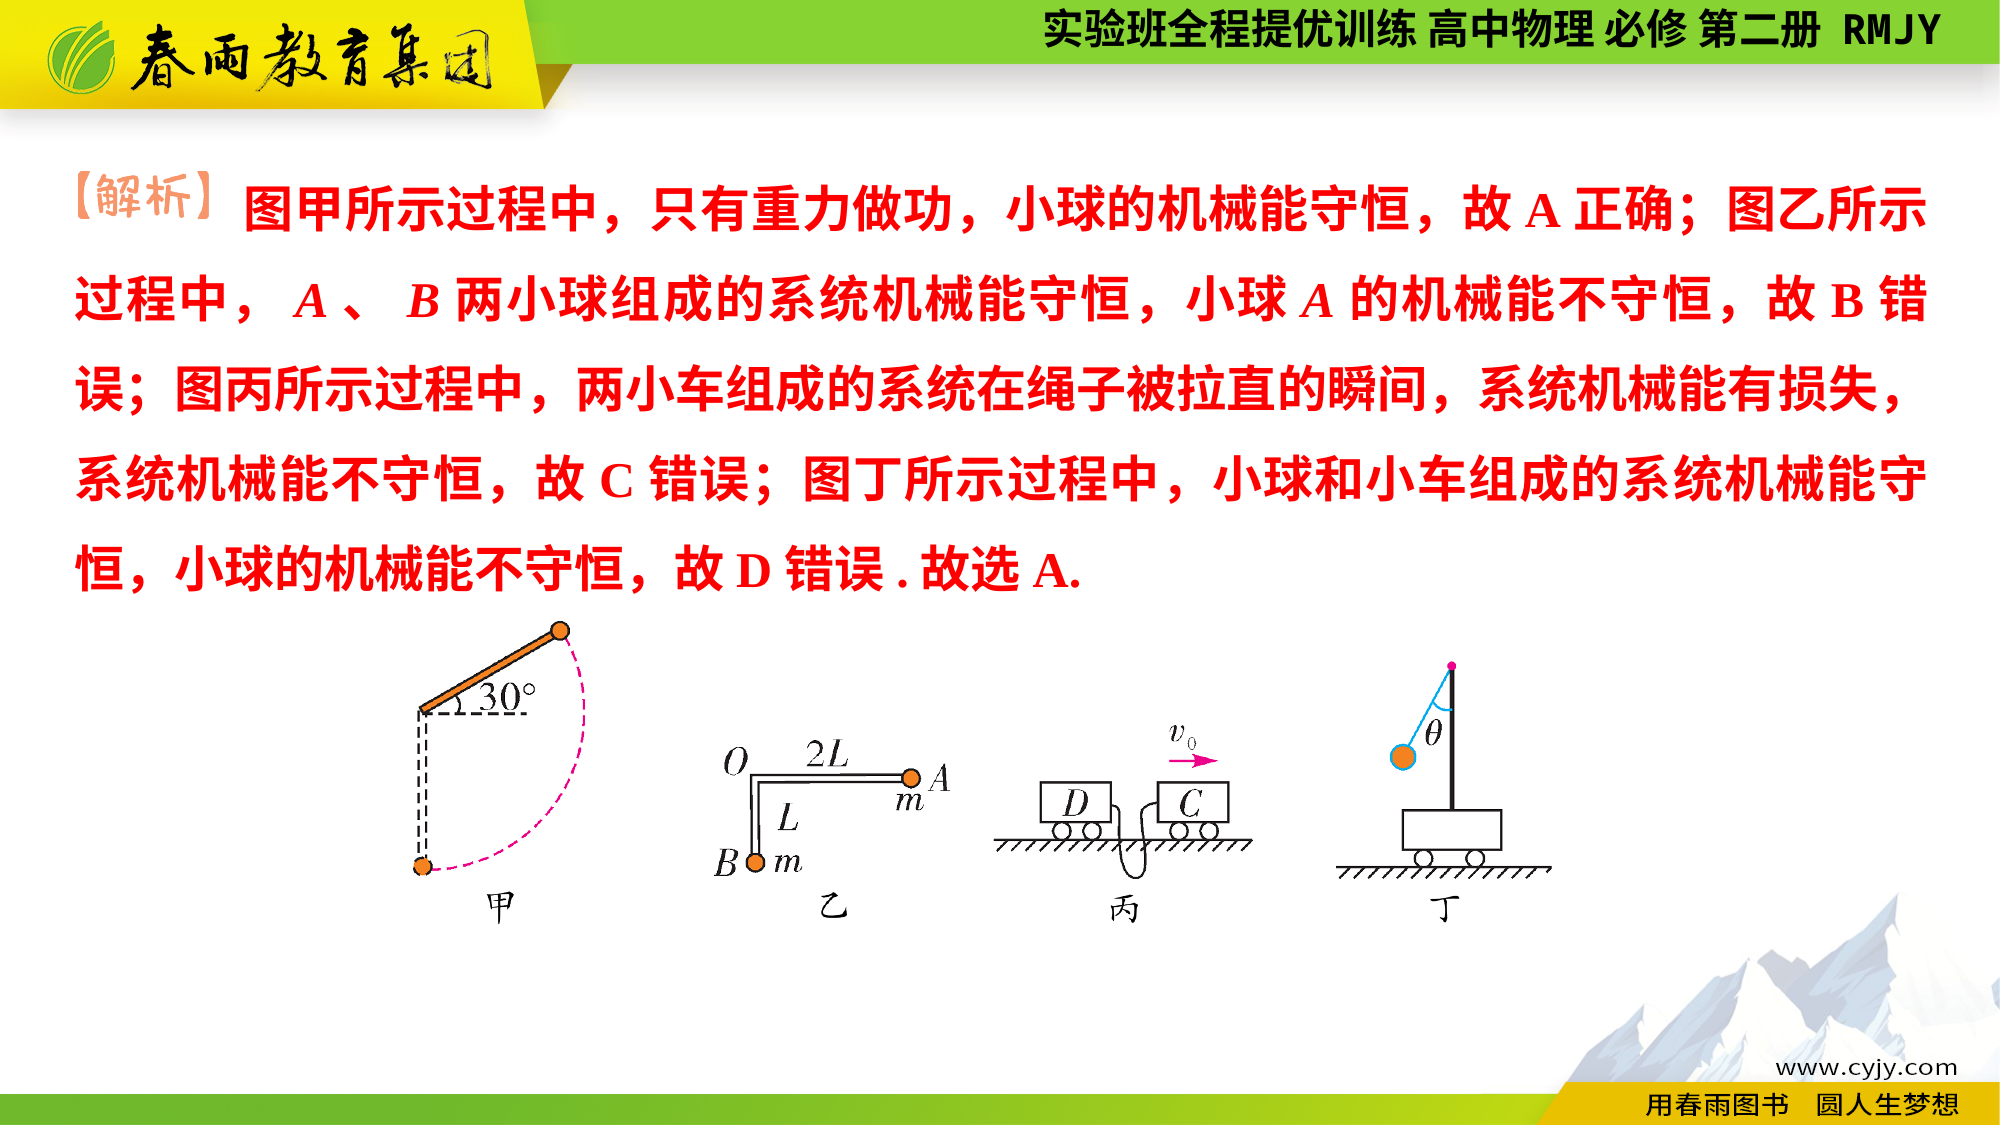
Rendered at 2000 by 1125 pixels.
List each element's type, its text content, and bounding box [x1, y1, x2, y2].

picture [0, 0, 2000, 1125]
list 图甲所示过程中，只有重力做功，小球的机械能守恒，故A正确；图乙所示过程中，A、B两小球组成的系统机械能守恒，小球A的机械能不守恒，故B错误；图丙所示过程中，两小车组成的系统在绳子被拉直的瞬间，系统机械能有损失，系统机械能不守恒，故C错误；图丁所示过程中，小球和小车组成的系统机械能守恒，小球的机械能不守恒，故D错误.故选A. [59, 140, 1944, 610]
